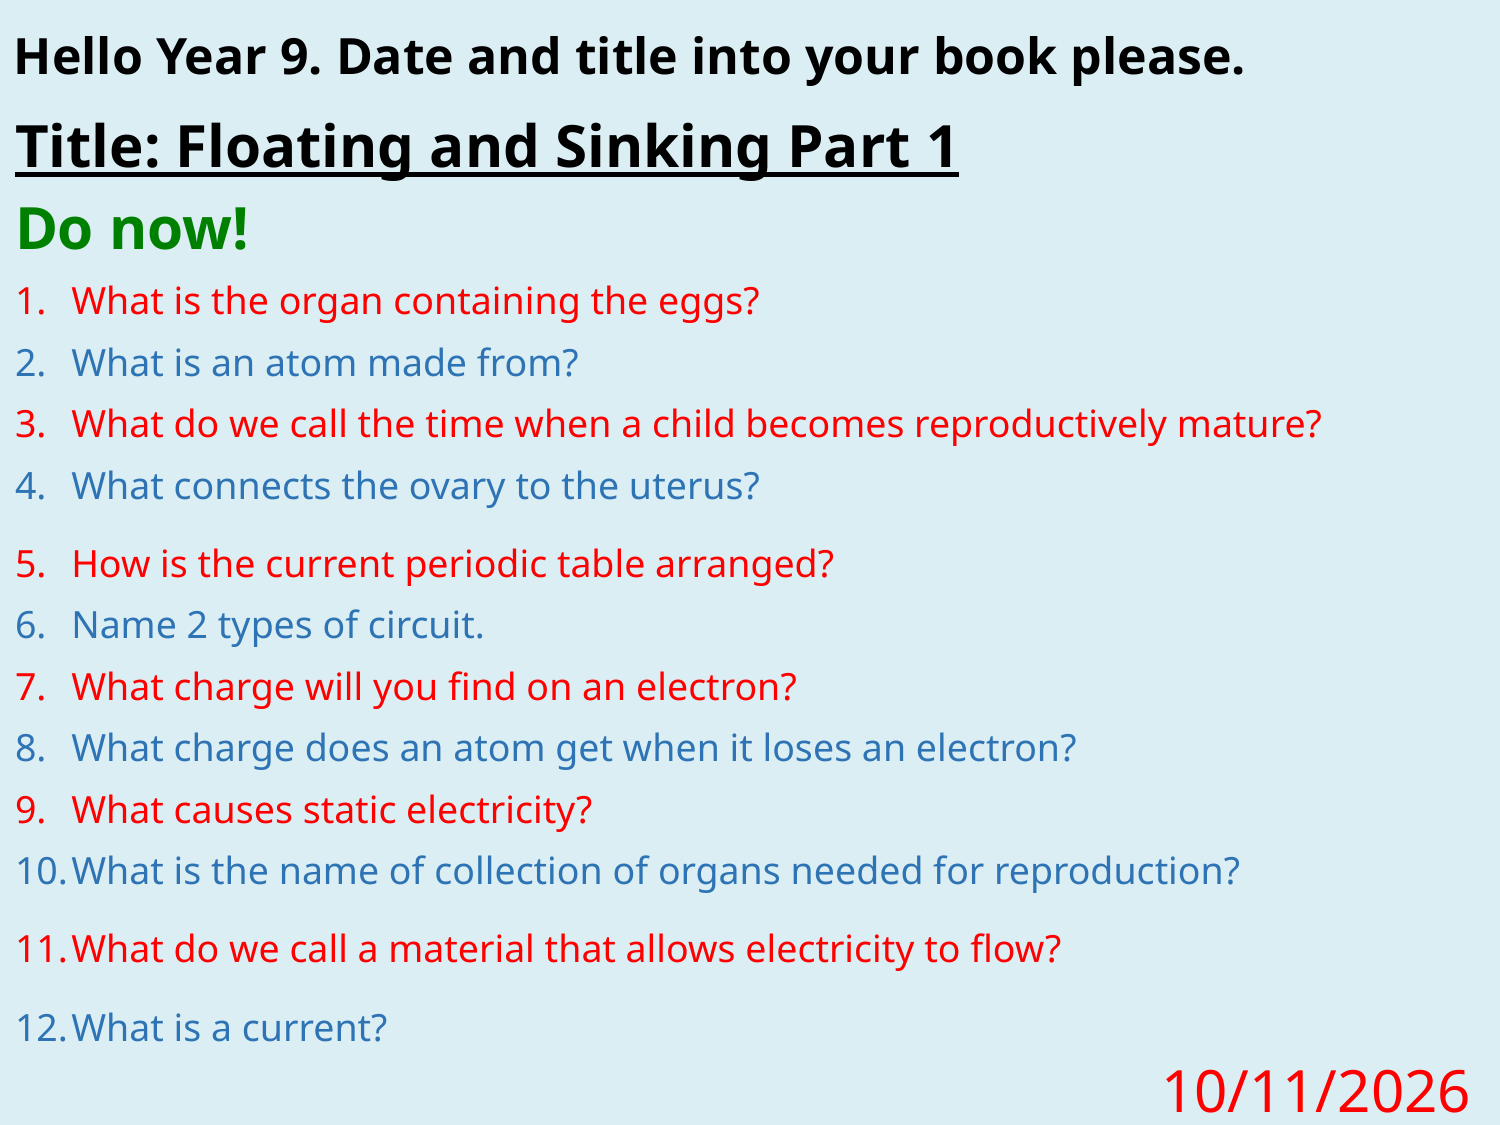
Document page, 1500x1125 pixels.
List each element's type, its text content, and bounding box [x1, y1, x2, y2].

title Hello Year 9. Date and title into your book please. [0, 1, 1349, 101]
list Title: Floating and Sinking Part 1 Do now! What is the organ containing the eggs? What is an atom made from? What do we call the time when a child becomes reproductively mature? What connects the ovary to the uterus? How is the current periodic table arranged? Name 2 types of circuit. What charge will you find on an electron? What charge does an atom get when it loses an electron? What causes static electricity? What is the name of collection of organs needed for reproduction? What do we call a material that allows electricity to flow? What is a current? [0, 101, 1500, 1024]
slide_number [1146, 1063, 1497, 1124]
